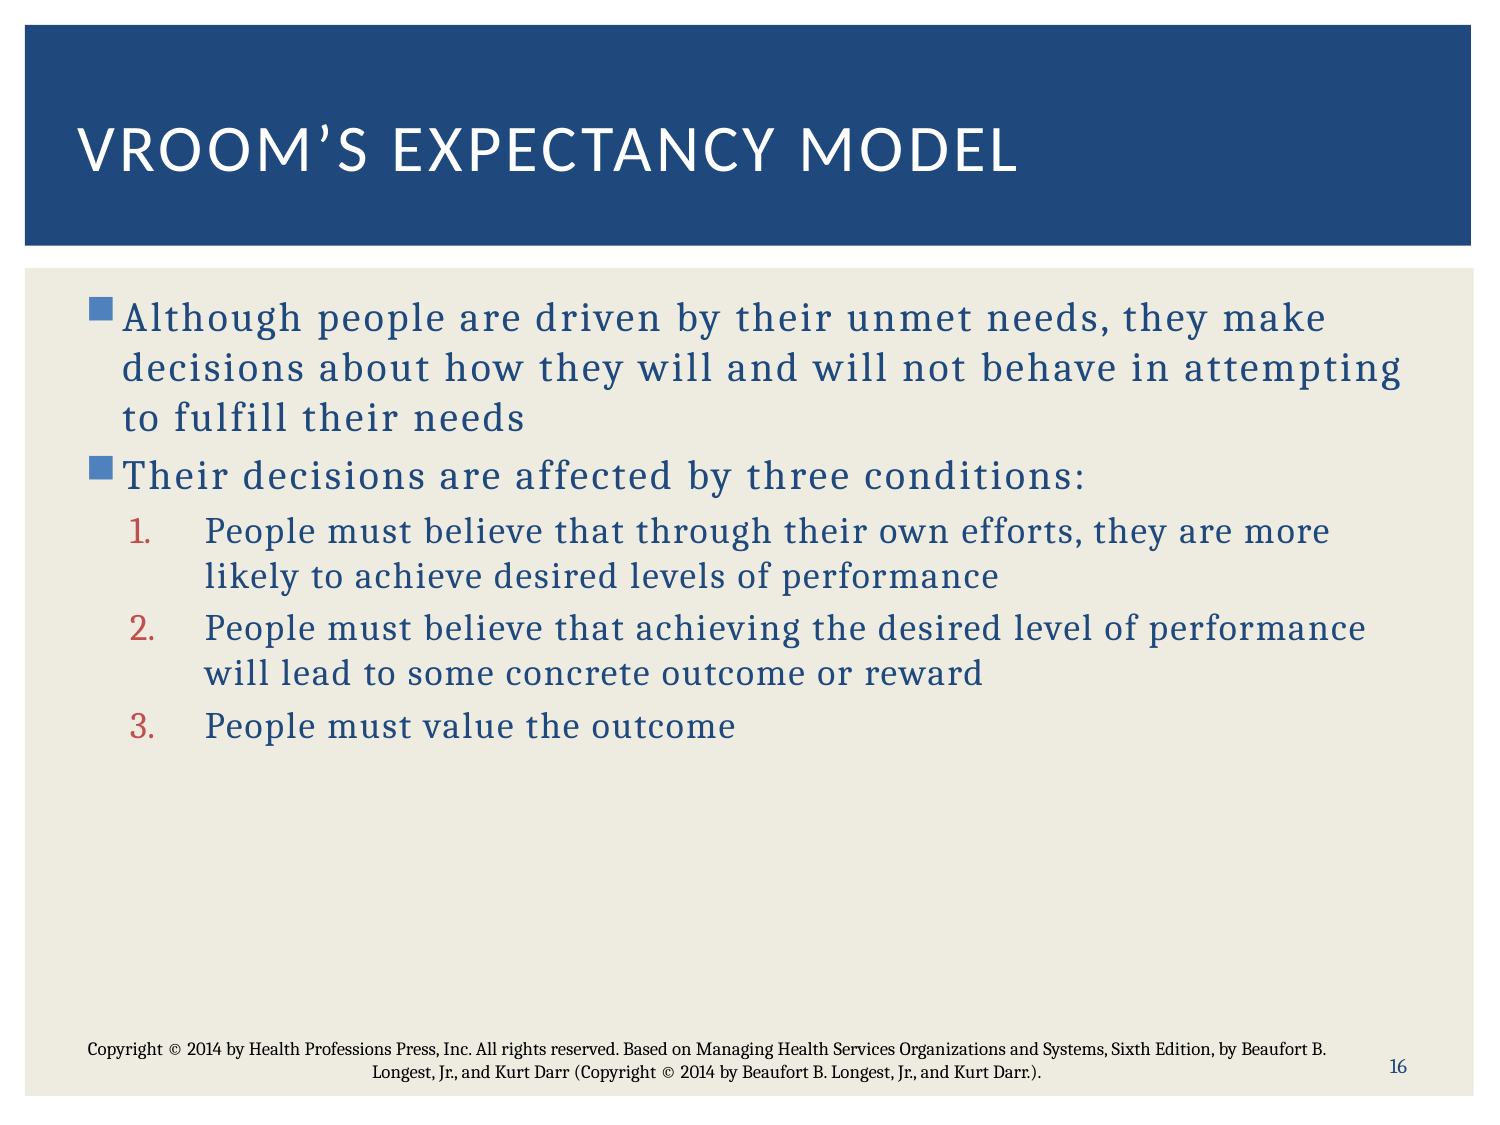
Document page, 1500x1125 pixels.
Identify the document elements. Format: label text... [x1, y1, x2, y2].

slide_number 16 [1349, 1041, 1448, 1089]
title Vroom’s expectancy Model [62, 58, 1438, 232]
list Although people are driven by their unmet needs, they make decisions about how they will and will not behave in attempting to fulfill their needs Their decisions are affected by three conditions: People must believe that through their own efforts, they are more likely to achieve desired levels of performance People must believe that achieving the desired level of performance will lead to some concrete outcome or reward People must value the outcome [62, 281, 1442, 1005]
